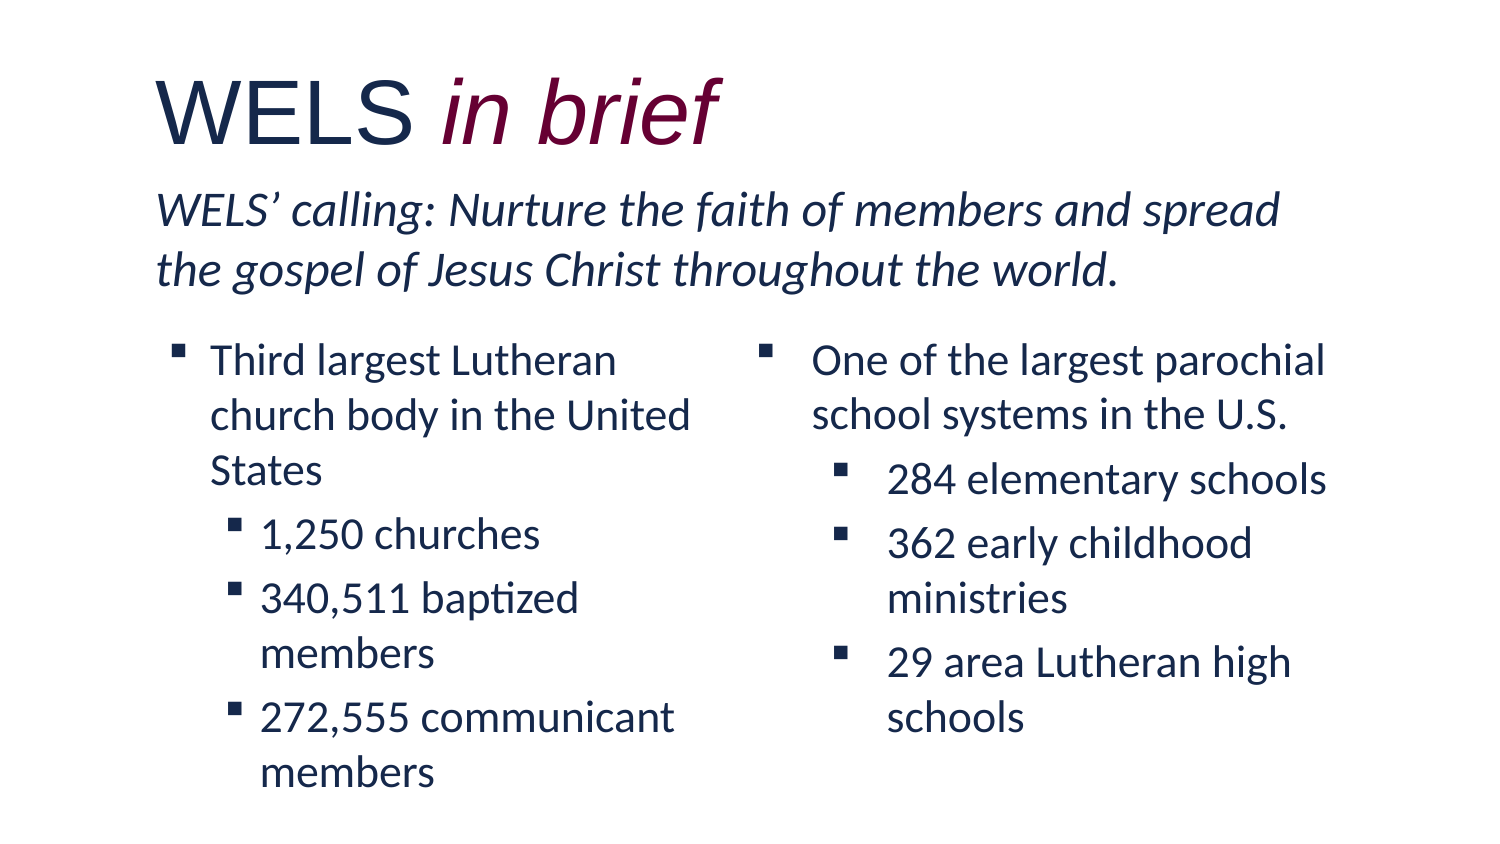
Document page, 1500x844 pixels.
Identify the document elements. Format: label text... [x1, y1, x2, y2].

text_box WELS’ calling: Nurture the faith of members and spread the gospel of Jesus Christ throughout the world. [140, 168, 1316, 304]
list Third largest Lutheran church body in the United States 1,250 churches 340,511 baptized members 272,555 communicant members [153, 321, 740, 844]
title WELS in brief [140, 37, 1172, 168]
text_box One of the largest parochial school systems in the U.S. 284 elementary schools 362 early childhood ministries 29 area Lutheran high schools [740, 321, 1388, 844]
